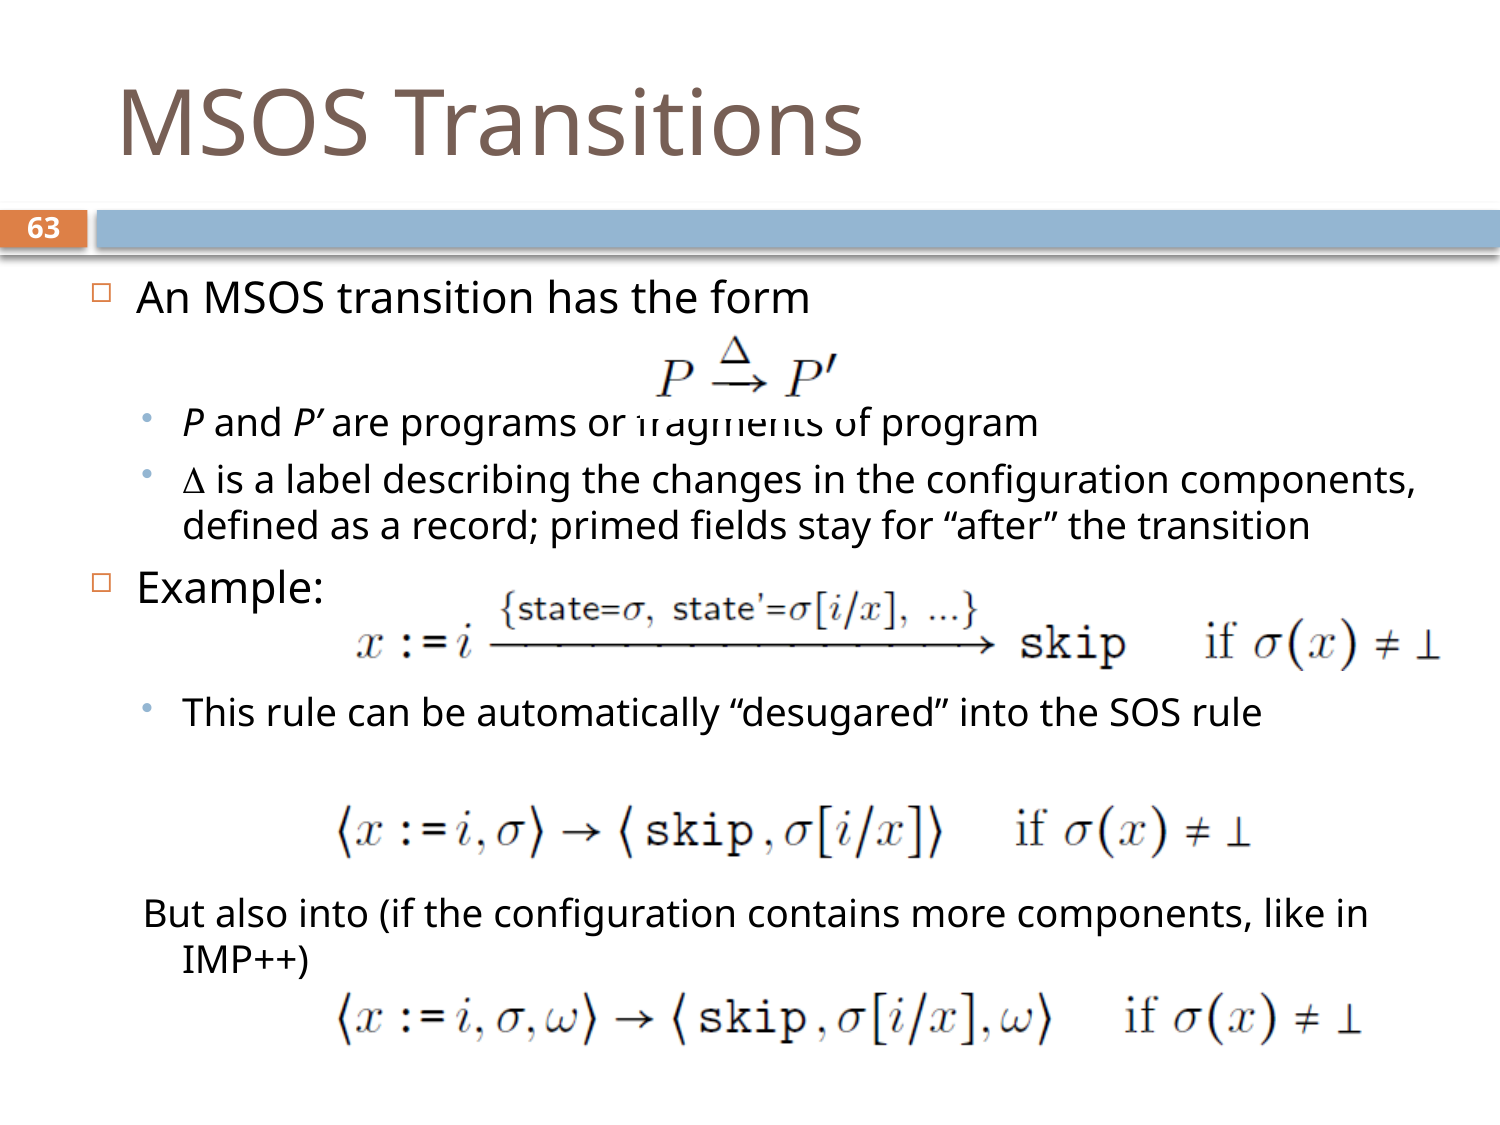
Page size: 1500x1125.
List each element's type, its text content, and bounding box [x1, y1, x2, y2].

picture [329, 798, 1262, 863]
title MSOS Transitions [100, 37, 1438, 200]
picture [640, 324, 860, 419]
picture [351, 587, 1451, 671]
slide_number 63 [0, 208, 88, 249]
picture [329, 982, 1365, 1051]
list An MSOS transition has the form P and P’ are programs or fragments of program  is a label describing the changes in the configuration components, defined as a record; primed fields stay for “after” the transition Example: This rule can be automatically “desugared” into the SOS rule But also into (if the configuration contains more components, like in IMP++) [75, 262, 1463, 1000]
